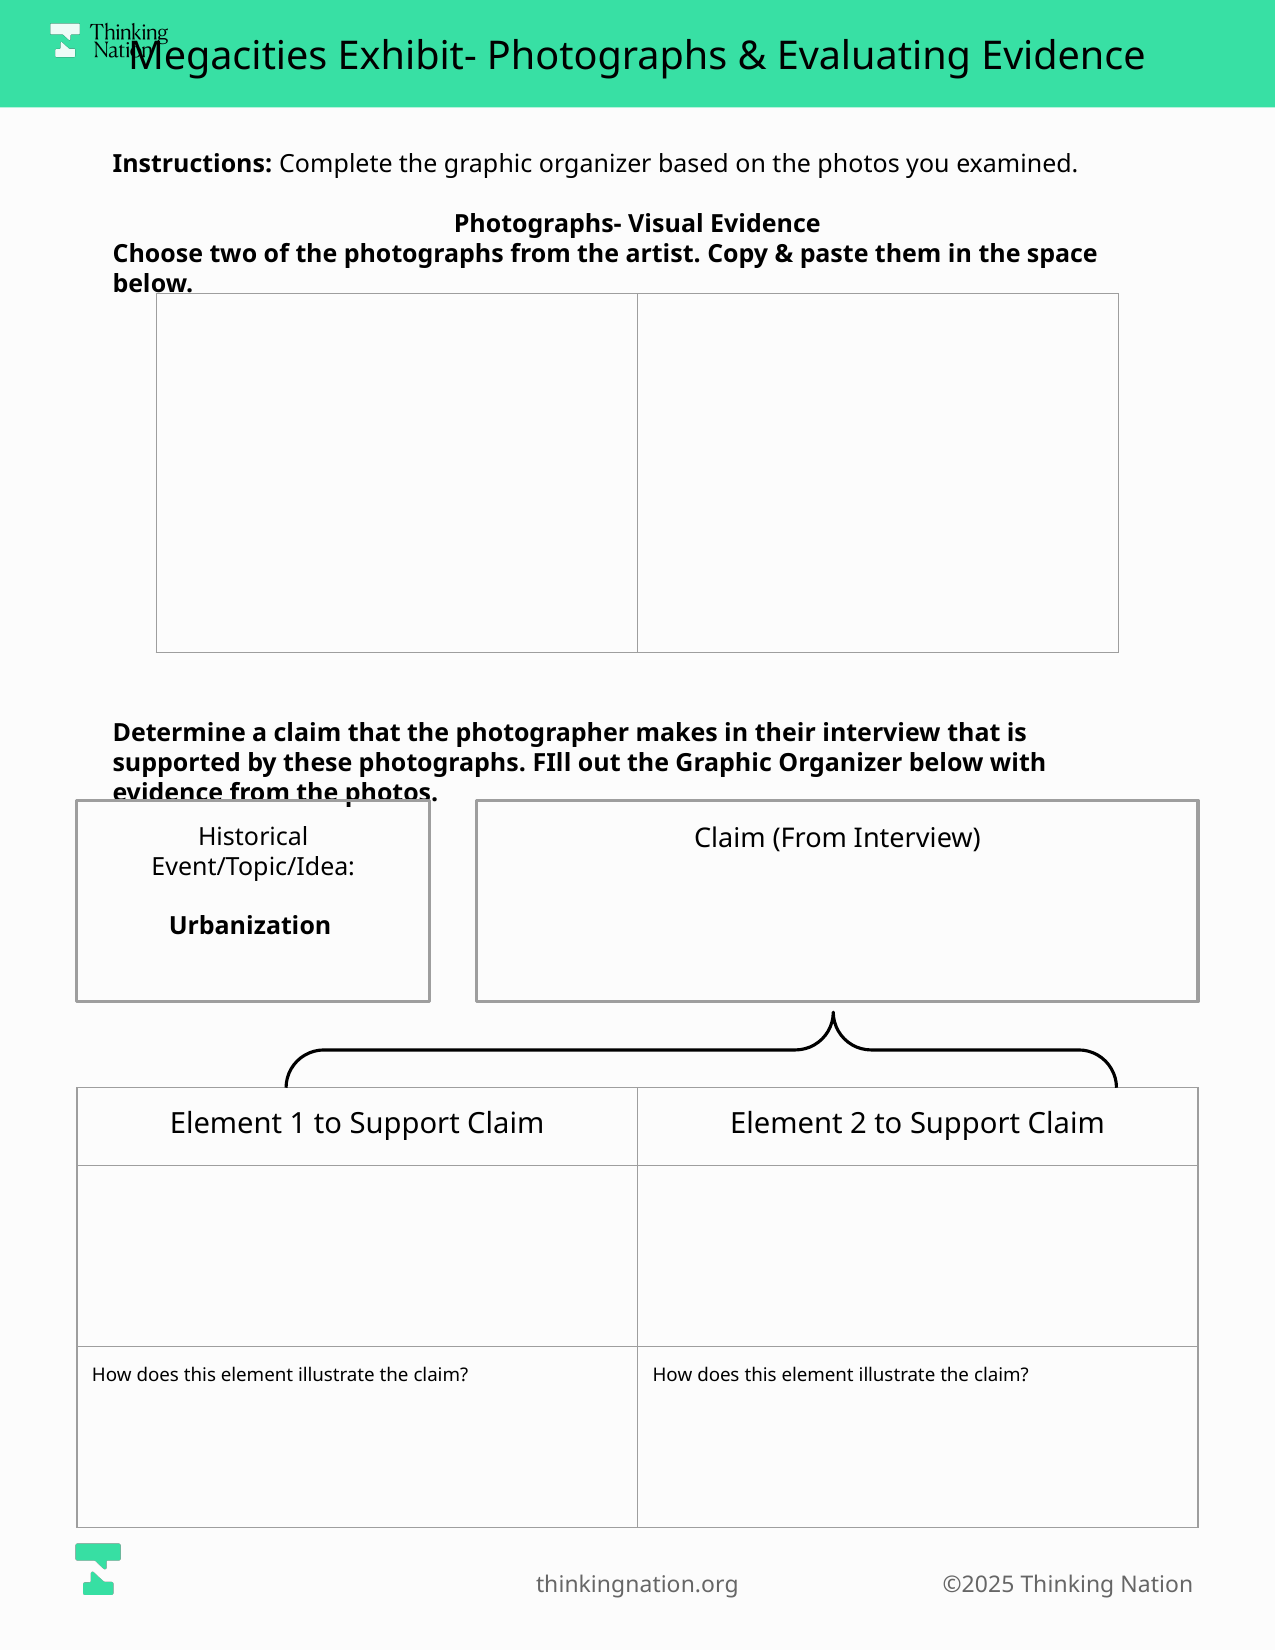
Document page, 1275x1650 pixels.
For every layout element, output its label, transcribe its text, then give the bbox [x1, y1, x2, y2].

picture [62, 1533, 134, 1605]
text_box Instructions: Complete the graphic organizer based on the photos you examined. Photographs- Visual Evidence Choose two of the photographs from the artist. Copy & paste them in the space below. Determine a claim that the photographer makes in their interview that is supported by these photographs. FIll out the Graphic Organizer below with evidence from the photos. [97, 132, 1178, 911]
table_cell How does this element illustrate the claim? [638, 1347, 1197, 1527]
text_box thinkingnation.org [486, 1553, 789, 1605]
table_header Element 2 to Support Claim [638, 1088, 1197, 1165]
text_box [286, 1012, 1117, 1088]
table_cell How does this element illustrate the claim? [78, 1347, 637, 1527]
text_box ©2025 Thinking Nation [907, 1553, 1210, 1605]
table_header [157, 294, 637, 652]
text_box Historical Event/Topic/Idea: Urbanization [76, 800, 430, 1002]
text_box Megacities Exhibit- Photographs & Evaluating Evidence [0, 0, 1275, 108]
table_header Element 1 to Support Claim [78, 1088, 637, 1165]
table_cell [638, 1166, 1197, 1346]
text_box Claim (From Interview) [476, 800, 1199, 1002]
picture [36, 12, 172, 69]
table_header [638, 294, 1118, 652]
table_cell [78, 1166, 637, 1346]
